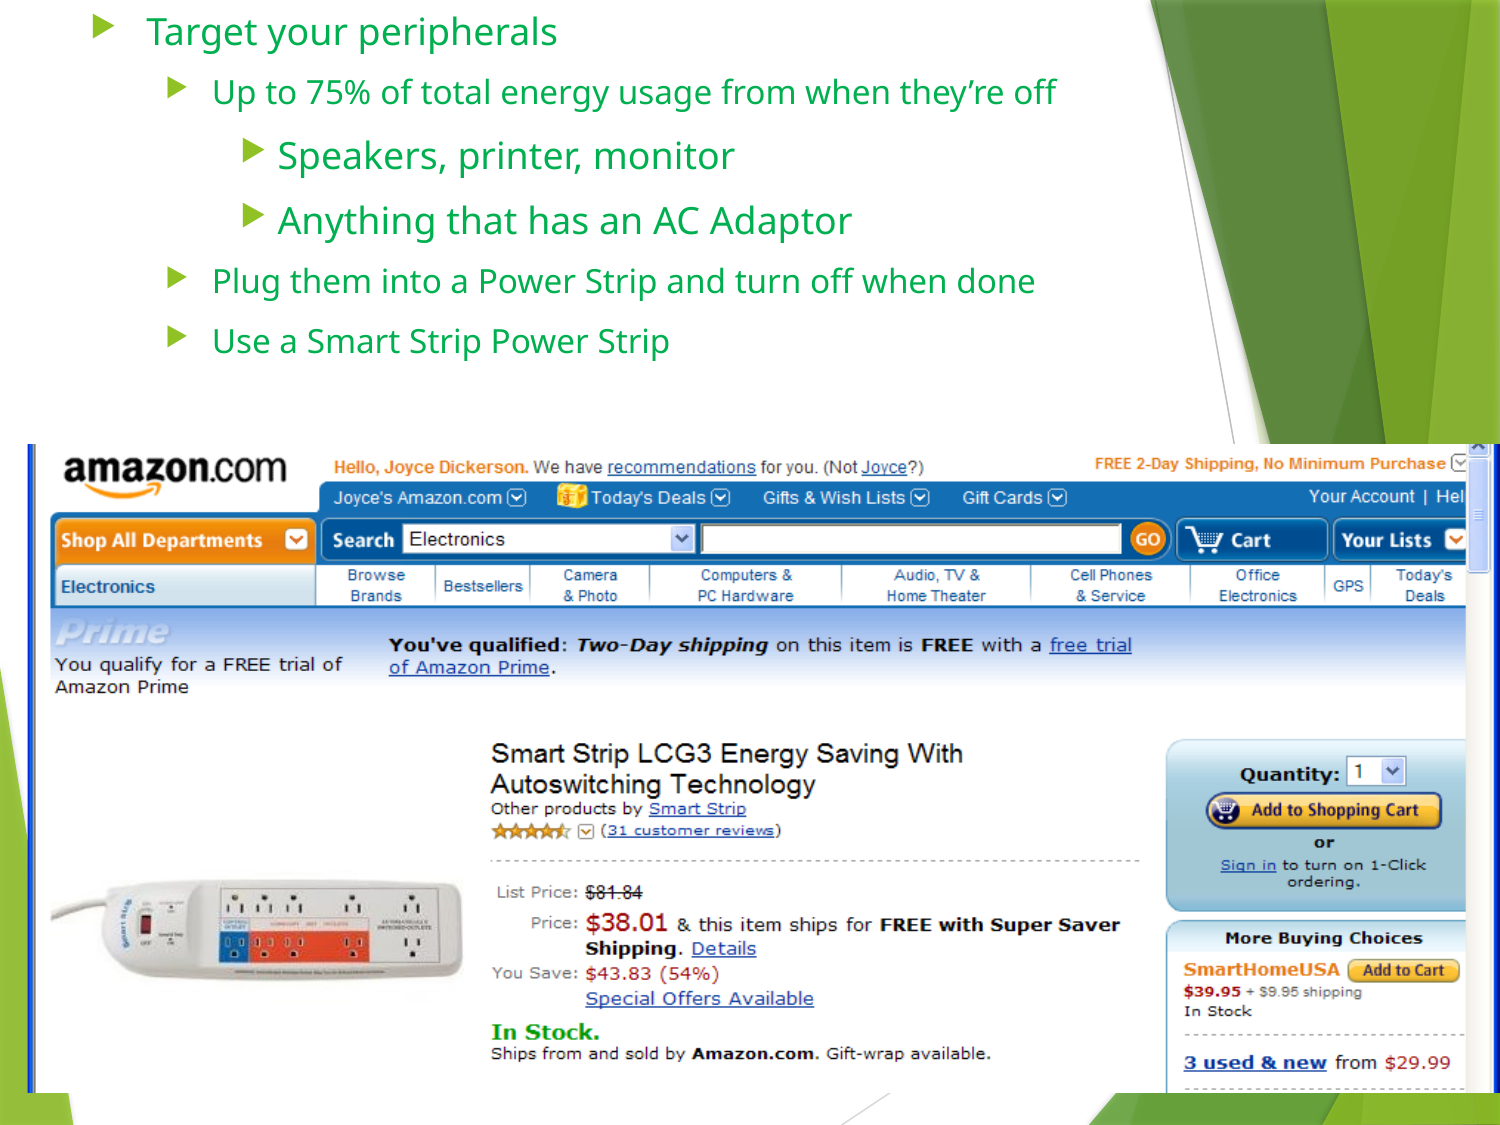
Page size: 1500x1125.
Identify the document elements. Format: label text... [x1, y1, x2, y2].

picture [27, 443, 1500, 1093]
list Target your peripherals Up to 75% of total energy usage from when they’re off Speakers, printer, monitor Anything that has an AC Adaptor Plug them into a Power Strip and turn off when done Use a Smart Strip Power Strip [75, 0, 1471, 443]
